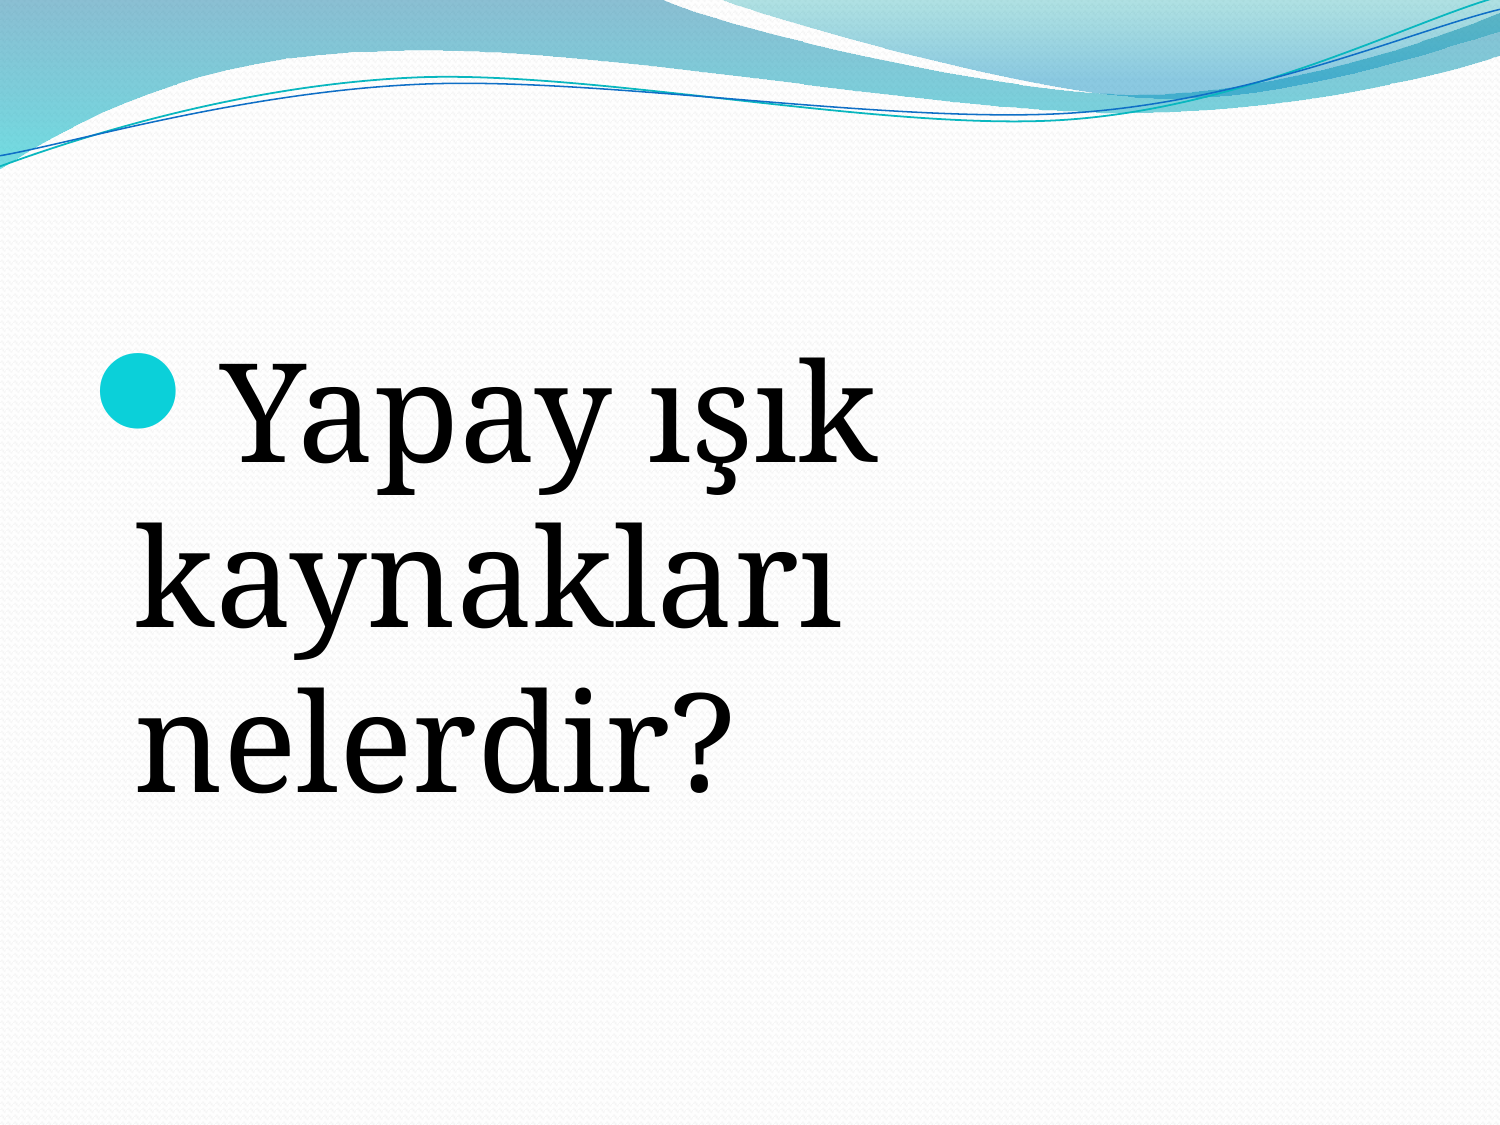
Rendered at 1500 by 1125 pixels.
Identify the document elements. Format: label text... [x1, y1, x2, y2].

list Yapay ışık kaynakları nelerdir? [75, 317, 1425, 1038]
